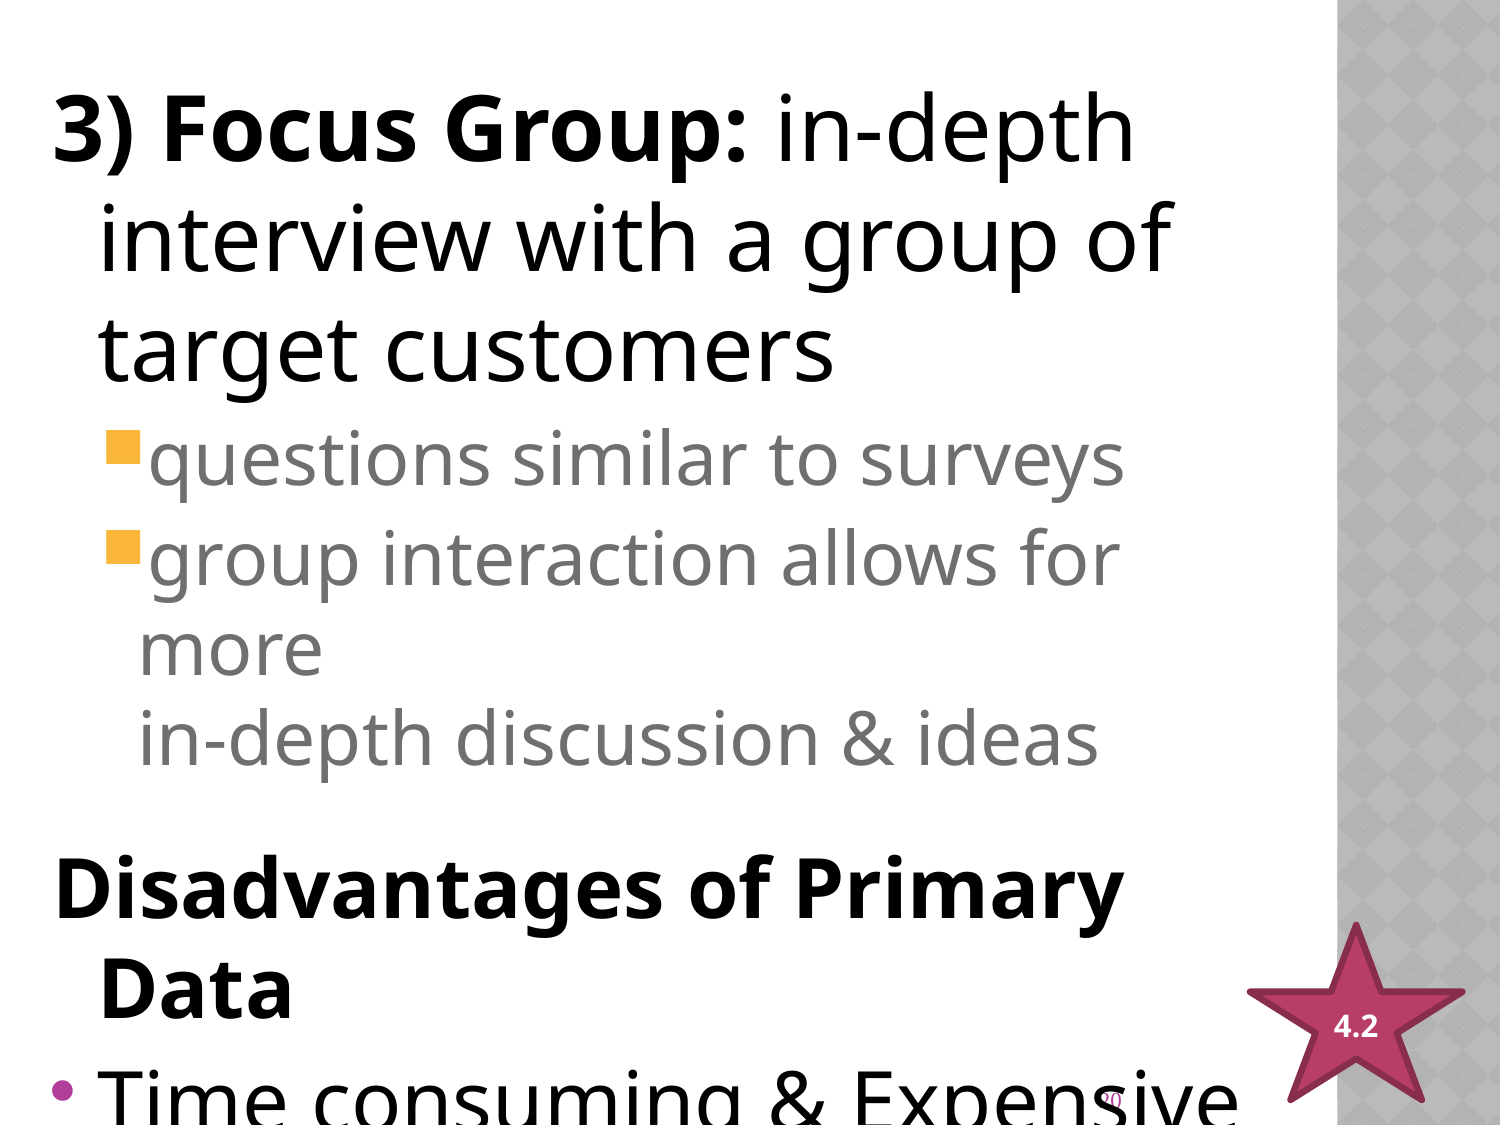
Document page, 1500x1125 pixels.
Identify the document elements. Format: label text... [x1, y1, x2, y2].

list 3) Focus Group: in-depth interview with a group of target customers questions similar to surveys group interaction allows for more in-depth discussion & ideas Disadvantages of Primary Data Time consuming & Expensive [37, 62, 1338, 1063]
slide_number 20 [1025, 1075, 1122, 1113]
text_box 4.2 [1246, 921, 1466, 1104]
